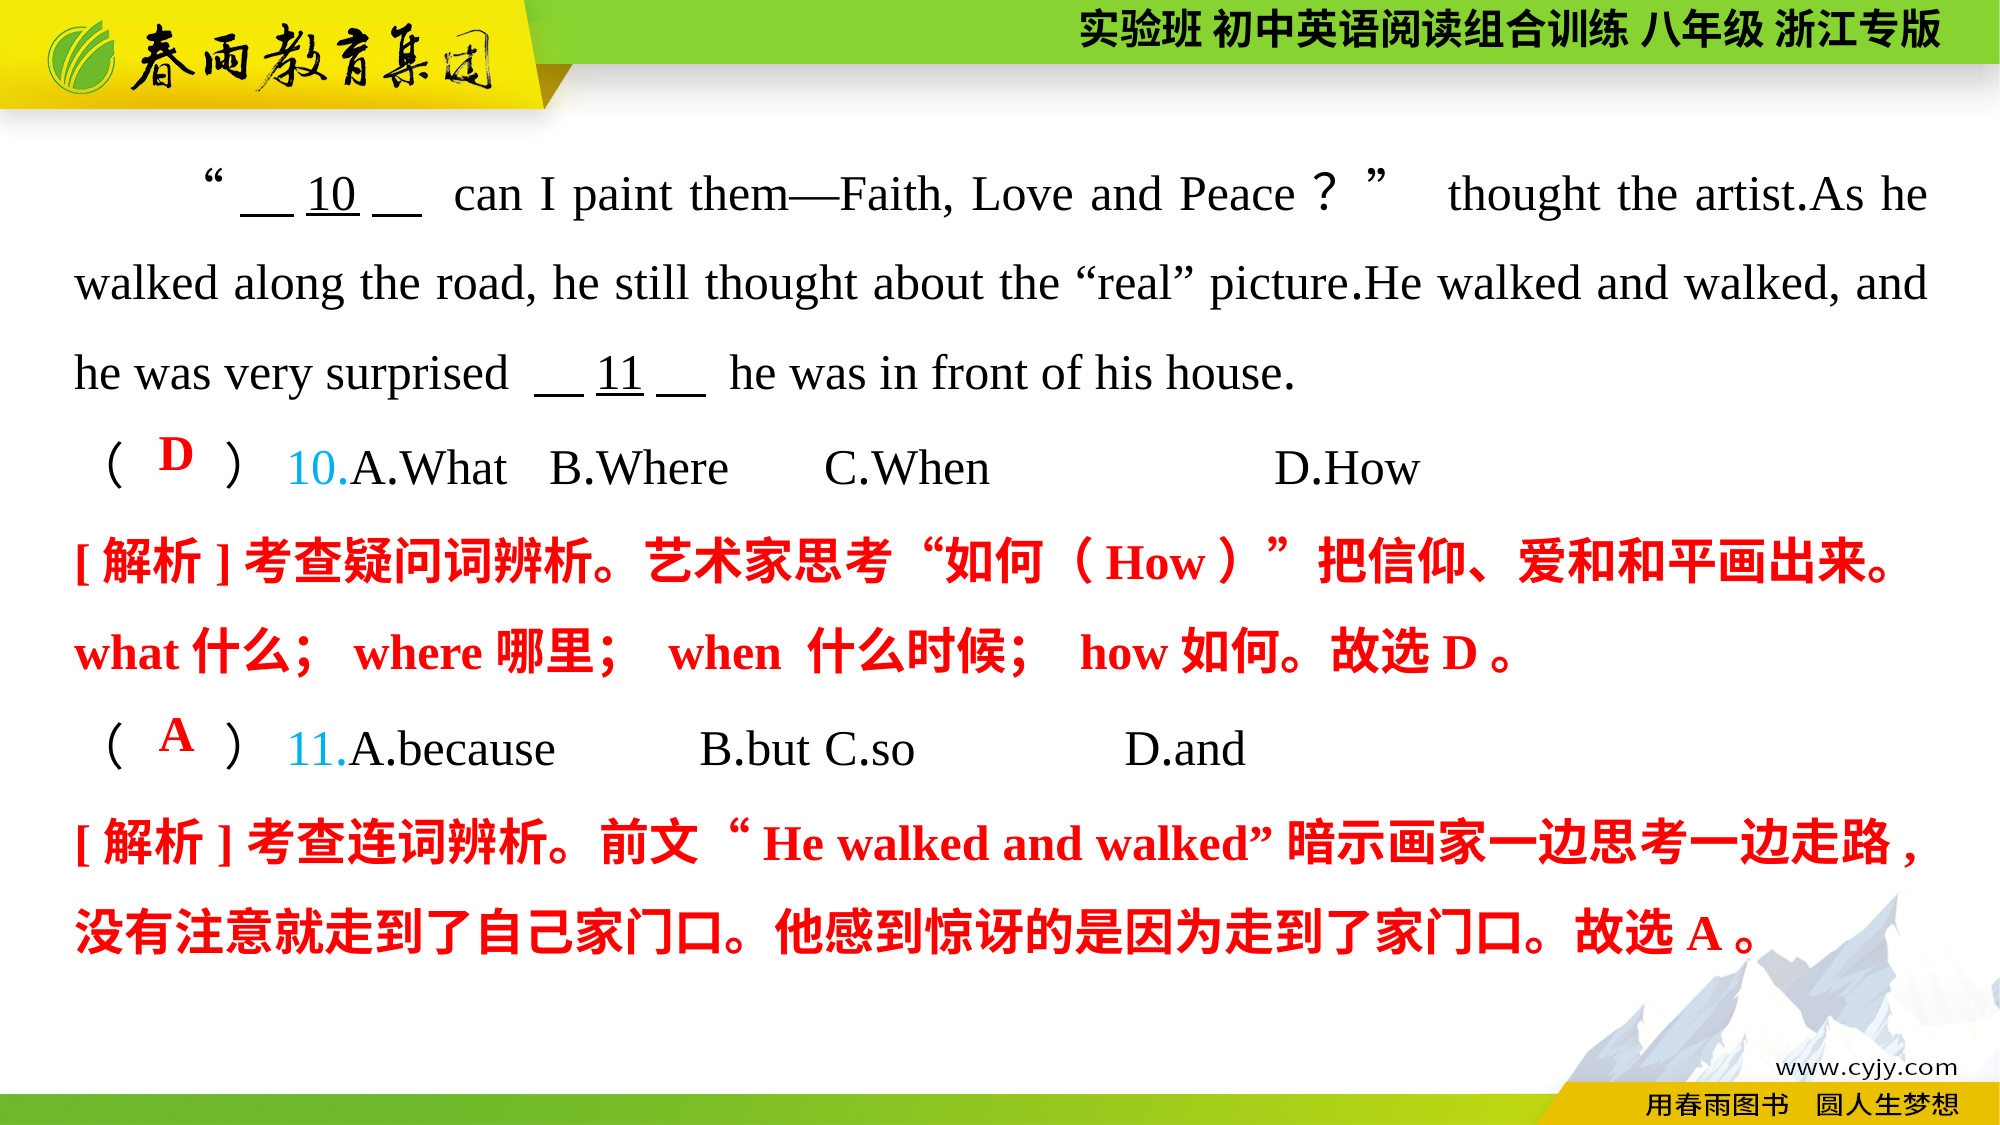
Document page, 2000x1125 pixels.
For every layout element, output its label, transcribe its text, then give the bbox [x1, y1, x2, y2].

text_box [解析]考查连词辨析。前文“He walked and walked”暗示画家一边思考一边走路,没有注意就走到了自己家门口。他感到惊讶的是因为走到了家门口。故选A。 [59, 783, 1944, 968]
text_box （ ）10.A.What B.Where C.When D.How [59, 399, 1944, 502]
text_box [解析]考查疑问词辨析。艺术家思考“如何（How）”把信仰、爱和和平画出来。what什么；where哪里； when 什么时候； how如何。故选D。 [59, 502, 1944, 678]
text_box D [143, 413, 210, 489]
text_box A [144, 694, 210, 770]
picture [0, 0, 2000, 1125]
text_box （ ）11.A.because B.but C.so D.and [59, 678, 1944, 783]
list “ 10 can I paint them—Faith, Love and Peace？” thought the artist.As he walked along the road, he still thought about the “real” picture.He walked and walked, and he was very surprised 11 he was in front of his house. [59, 122, 1944, 399]
